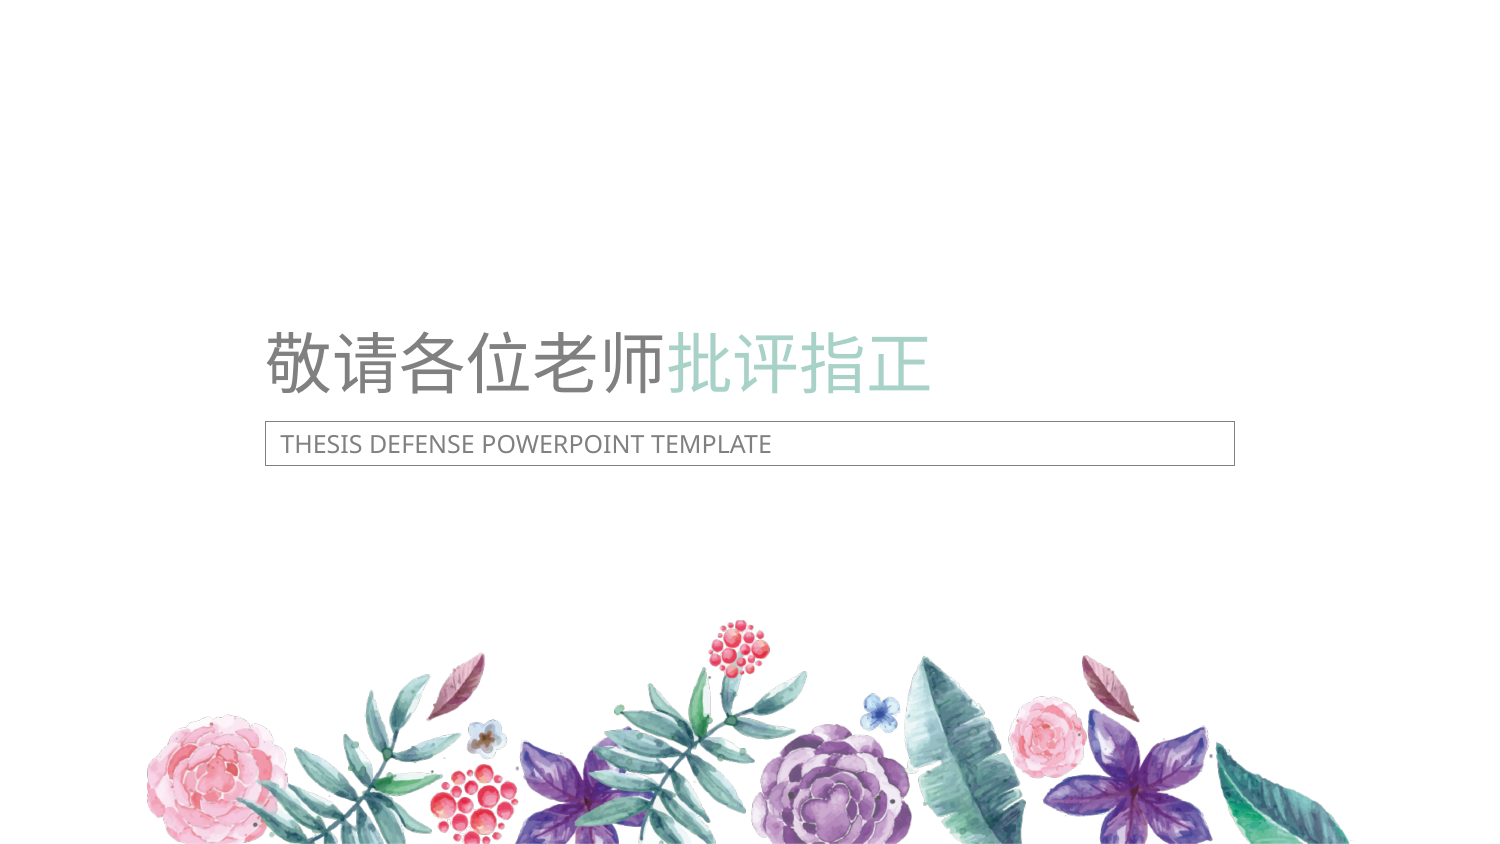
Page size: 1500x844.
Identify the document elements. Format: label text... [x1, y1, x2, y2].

text_box THESIS DEFENSE POWERPOINT TEMPLATE [265, 421, 1235, 466]
picture [146, 618, 1354, 844]
text_box 敬请各位老师批评指正 [265, 314, 1235, 410]
